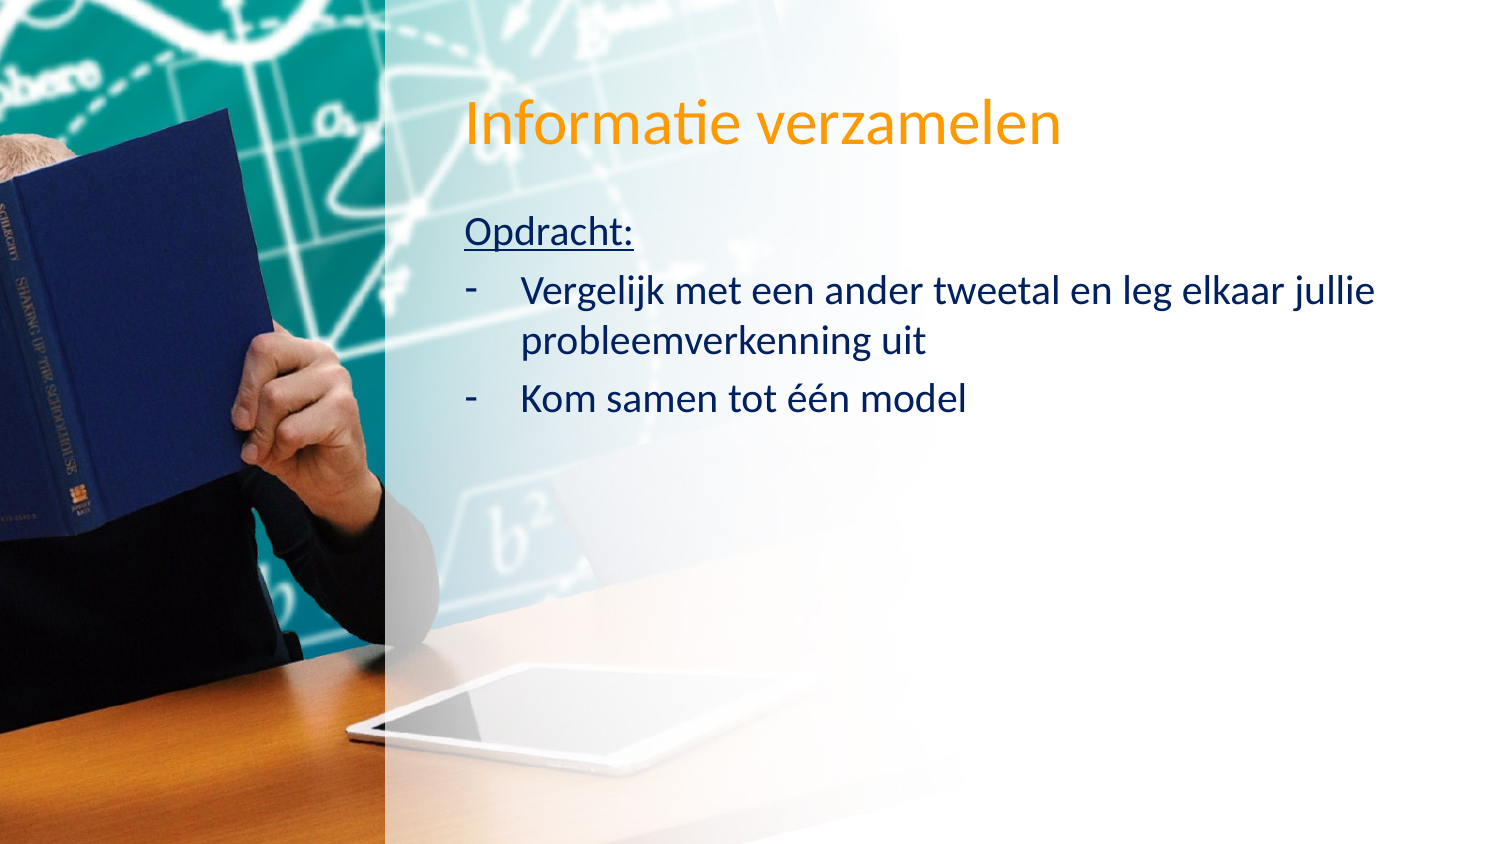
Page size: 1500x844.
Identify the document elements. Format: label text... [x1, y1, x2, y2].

list Opdracht: Vergelijk met een ander tweetal en leg elkaar jullie probleemverkenning uit Kom samen tot één model [449, 196, 1427, 773]
picture [0, 0, 1500, 844]
title Informatie verzamelen [449, 71, 1427, 166]
